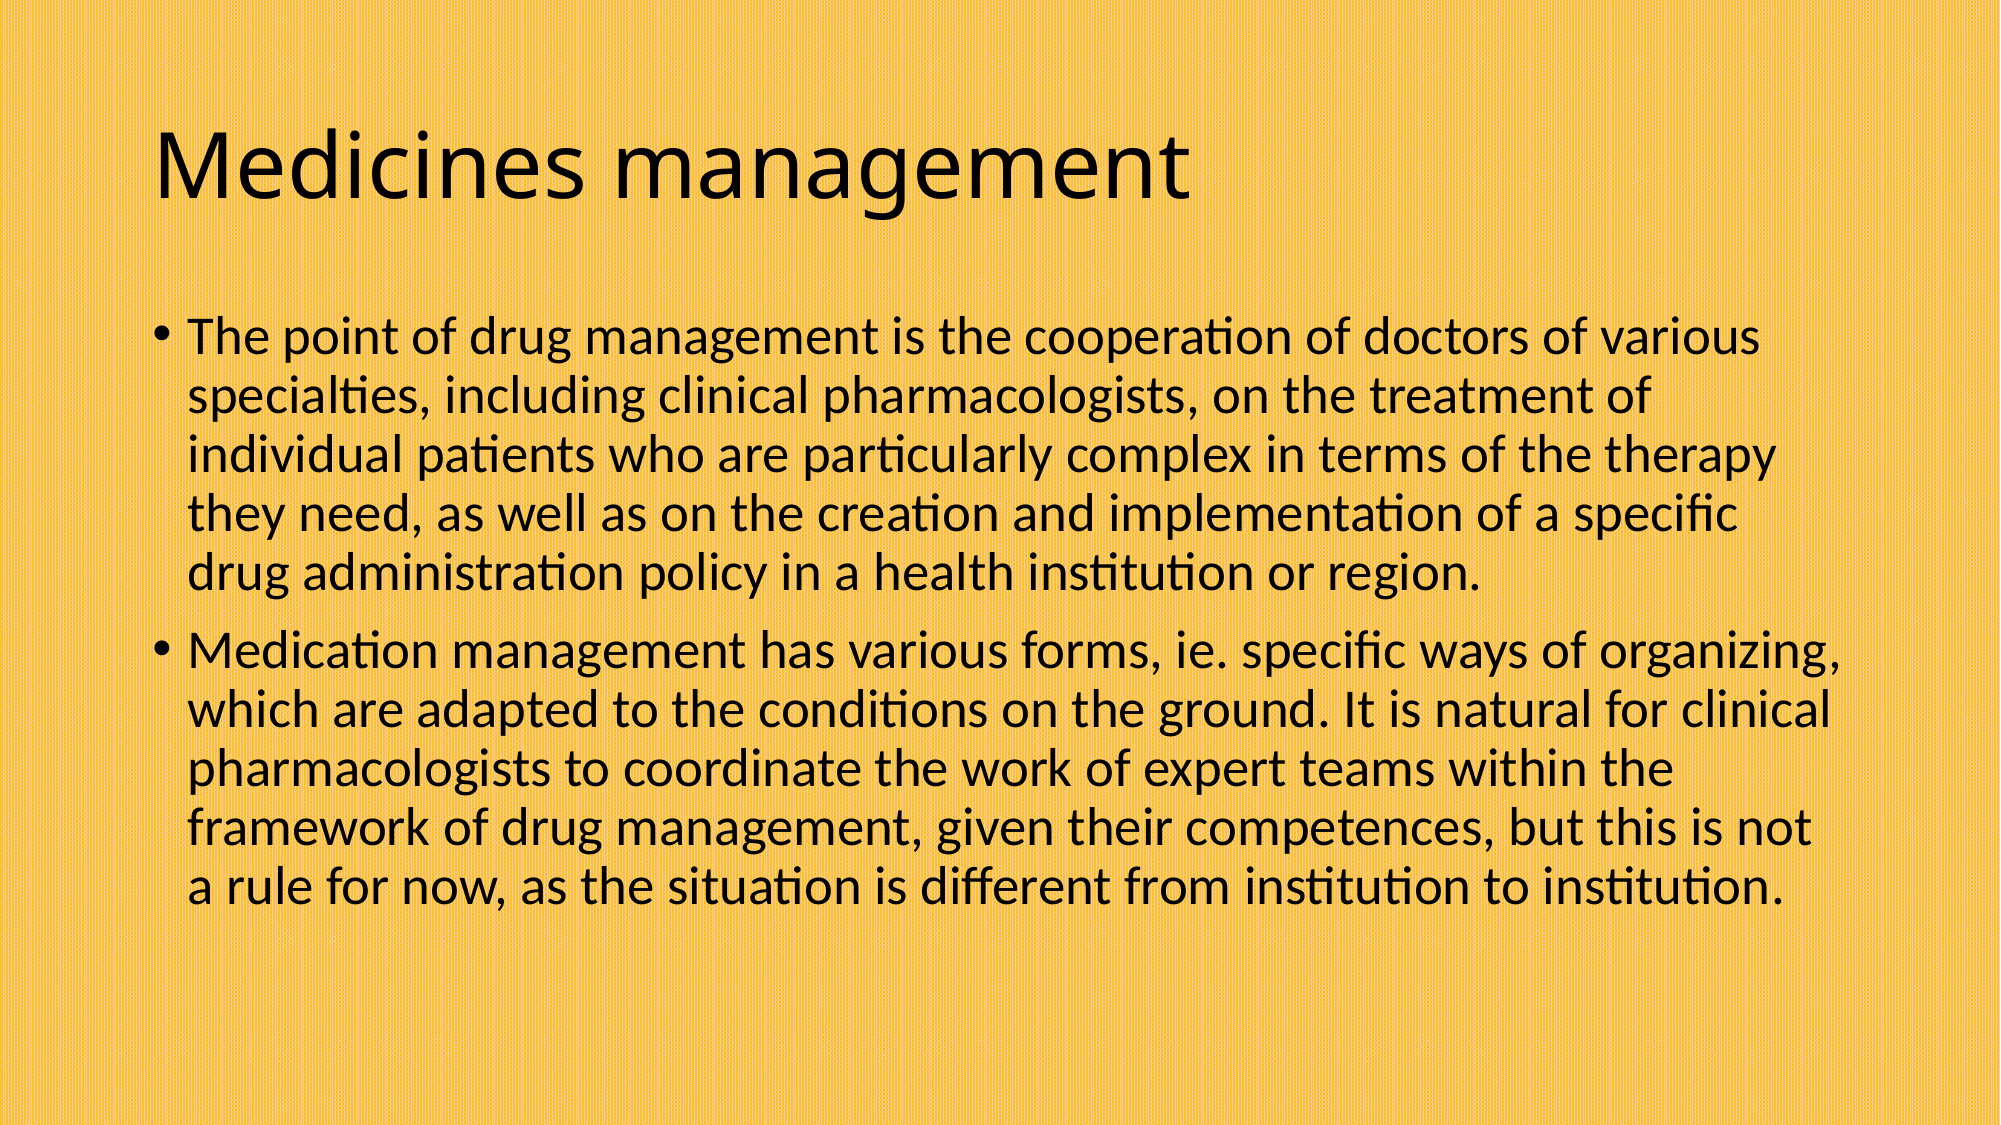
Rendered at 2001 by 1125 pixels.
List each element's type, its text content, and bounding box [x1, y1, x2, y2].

title Medicines management [137, 59, 1863, 278]
list The point of drug management is the cooperation of doctors of various specialties, including clinical pharmacologists, on the treatment of individual patients who are particularly complex in terms of the therapy they need, as well as on the creation and implementation of a specific drug administration policy in a health institution or region. Medication management has various forms, ie. specific ways of organizing, which are adapted to the conditions on the ground. It is natural for clinical pharmacologists to coordinate the work of expert teams within the framework of drug management, given their competences, but this is not a rule for now, as the situation is different from institution to institution. [137, 299, 1863, 1014]
